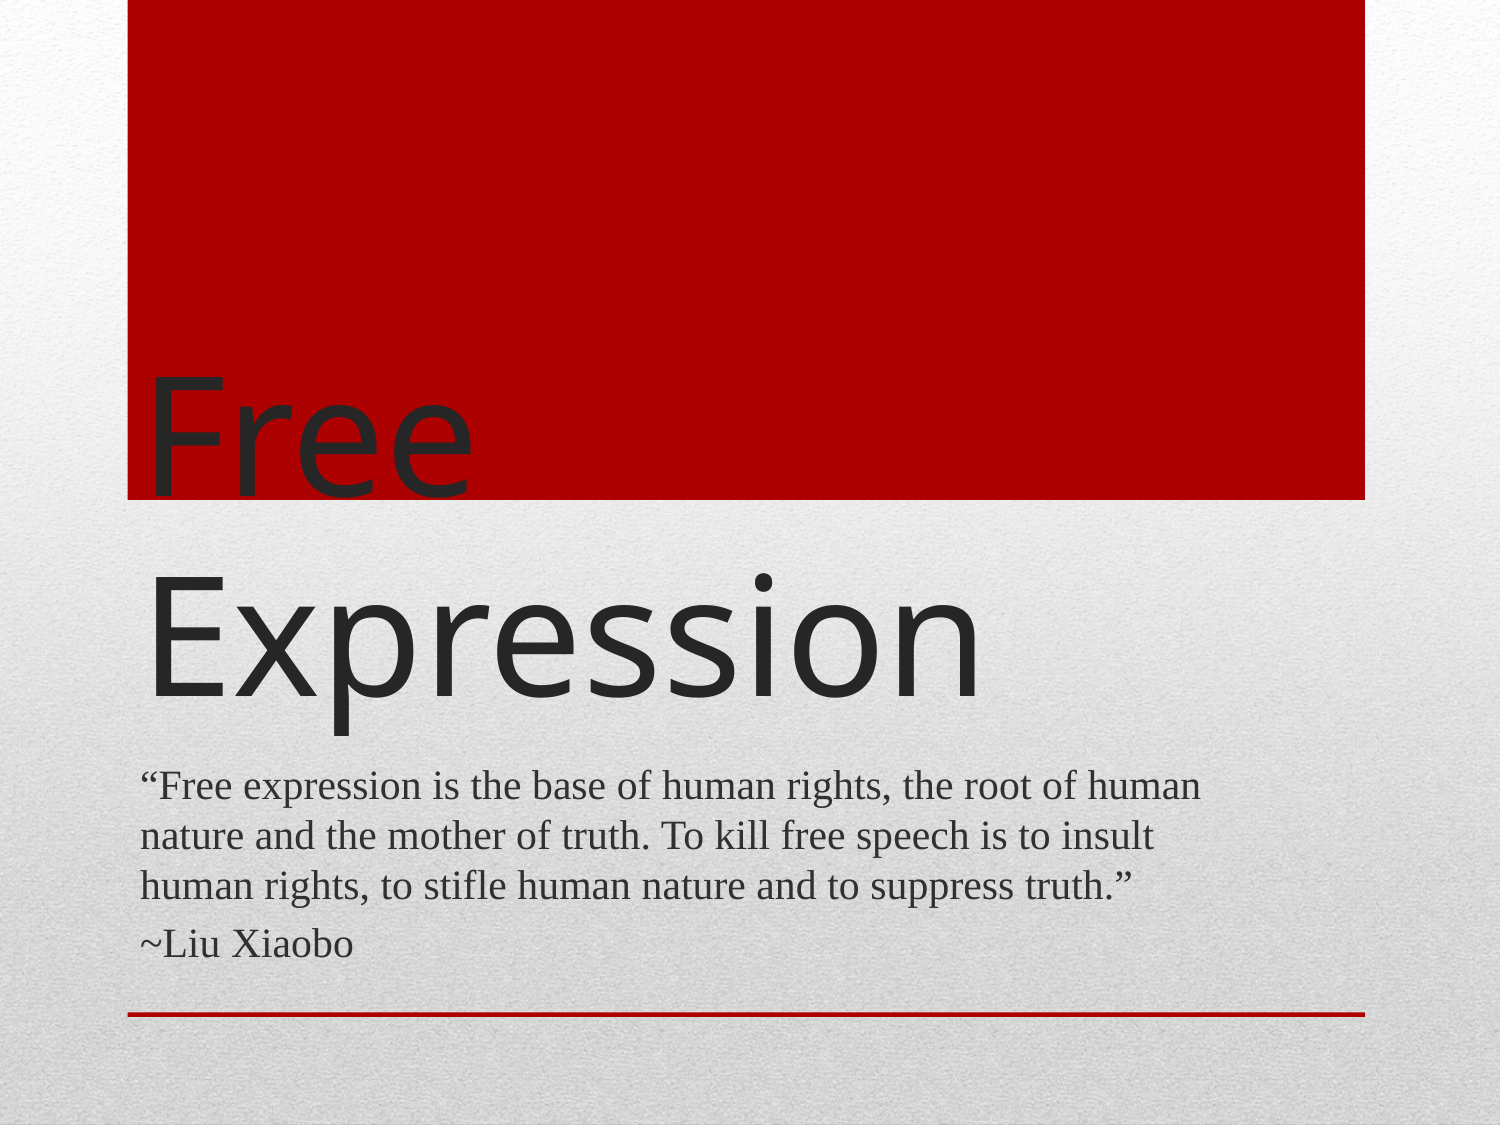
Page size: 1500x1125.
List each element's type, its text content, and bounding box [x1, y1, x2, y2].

subtitle “Free expression is the base of human rights, the root of human nature and the mother of truth. To kill free speech is to insult human rights, to stifle human nature and to suppress truth.” ~Liu Xiaobo [125, 750, 1250, 1025]
title Free Expression [125, 487, 1363, 738]
